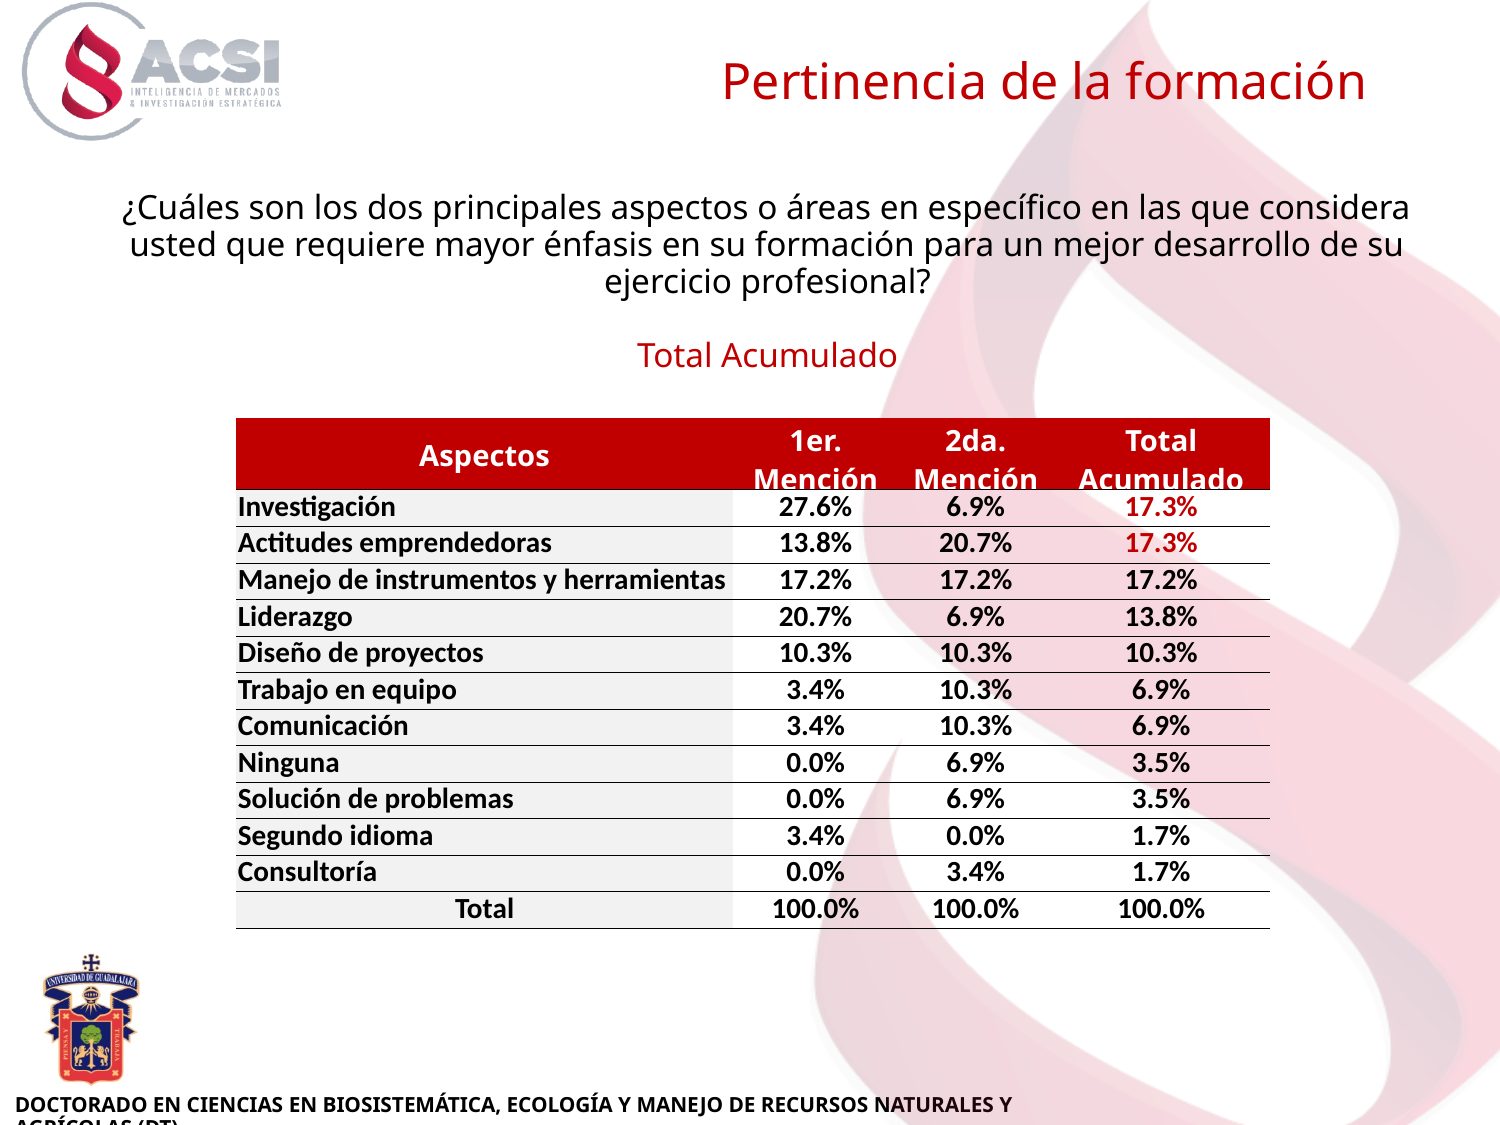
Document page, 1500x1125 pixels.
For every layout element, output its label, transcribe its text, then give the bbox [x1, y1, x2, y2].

table_cell 6.9% [899, 783, 1053, 818]
table_cell 0.0% [733, 783, 899, 818]
table_cell 0.0% [733, 746, 899, 782]
table_cell 20.7% [899, 527, 1053, 563]
table_cell Diseño de proyectos [236, 637, 733, 672]
table_cell 100.0% [733, 892, 899, 928]
table_cell Ninguna [236, 746, 733, 782]
table_cell 10.3% [1053, 637, 1270, 672]
table_cell 17.3% [1053, 490, 1270, 526]
table_cell 10.3% [899, 710, 1053, 745]
table_cell Solución de problemas [236, 783, 733, 818]
table_cell Liderazgo [236, 600, 733, 636]
table_cell Total [236, 892, 733, 928]
table_cell 0.0% [899, 819, 1053, 855]
table_cell 17.2% [1053, 564, 1270, 599]
table_cell 1.7% [1053, 819, 1270, 855]
picture [10, 0, 292, 159]
text_box Pertinencia de la formación [589, 42, 1500, 118]
table_cell Manejo de instrumentos y herramientas [236, 564, 733, 599]
picture [41, 952, 141, 1088]
table_cell 27.6% [733, 490, 899, 526]
table_cell 17.2% [899, 564, 1053, 599]
table_cell 3.4% [733, 673, 899, 709]
table_cell 3.4% [733, 819, 899, 855]
table_cell 3.5% [1053, 783, 1270, 818]
table_cell 0.0% [733, 856, 899, 891]
table_cell 10.3% [899, 637, 1053, 672]
table_cell 20.7% [733, 600, 899, 636]
table_cell Consultoría [236, 856, 733, 891]
table_cell 6.9% [899, 746, 1053, 782]
table_cell 6.9% [1053, 710, 1270, 745]
table_header 1er. Mención [733, 418, 899, 489]
table_cell 17.3% [1053, 527, 1270, 563]
table_cell 10.3% [899, 673, 1053, 709]
table_cell Investigación [236, 490, 733, 526]
table_cell 1.7% [1053, 856, 1270, 891]
table_cell 100.0% [899, 892, 1053, 928]
table_cell 17.2% [733, 564, 899, 599]
text_box ¿Cuáles son los dos principales aspectos o áreas en específico en las que considera usted que requiere mayor énfasis en su formación para un mejor desarrollo de su ejercicio profesional? Total Acumulado [64, 182, 1471, 383]
table_cell Actitudes emprendedoras [236, 527, 733, 563]
table_header Aspectos [236, 418, 733, 489]
table_cell 6.9% [899, 490, 1053, 526]
table_header Total Acumulado [1053, 418, 1270, 489]
table_cell 6.9% [899, 600, 1053, 636]
table_cell 3.4% [733, 710, 899, 745]
table_cell Segundo idioma [236, 819, 733, 855]
table_cell Comunicación [236, 710, 733, 745]
table_cell Trabajo en equipo [236, 673, 733, 709]
table_cell 10.3% [733, 637, 899, 672]
table_cell 3.4% [899, 856, 1053, 891]
table_cell 3.5% [1053, 746, 1270, 782]
table_cell 13.8% [1053, 600, 1270, 636]
table_cell 100.0% [1053, 892, 1270, 928]
table_cell 6.9% [1053, 673, 1270, 709]
table_cell 13.8% [733, 527, 899, 563]
table_header 2da. Mención [899, 418, 1053, 489]
